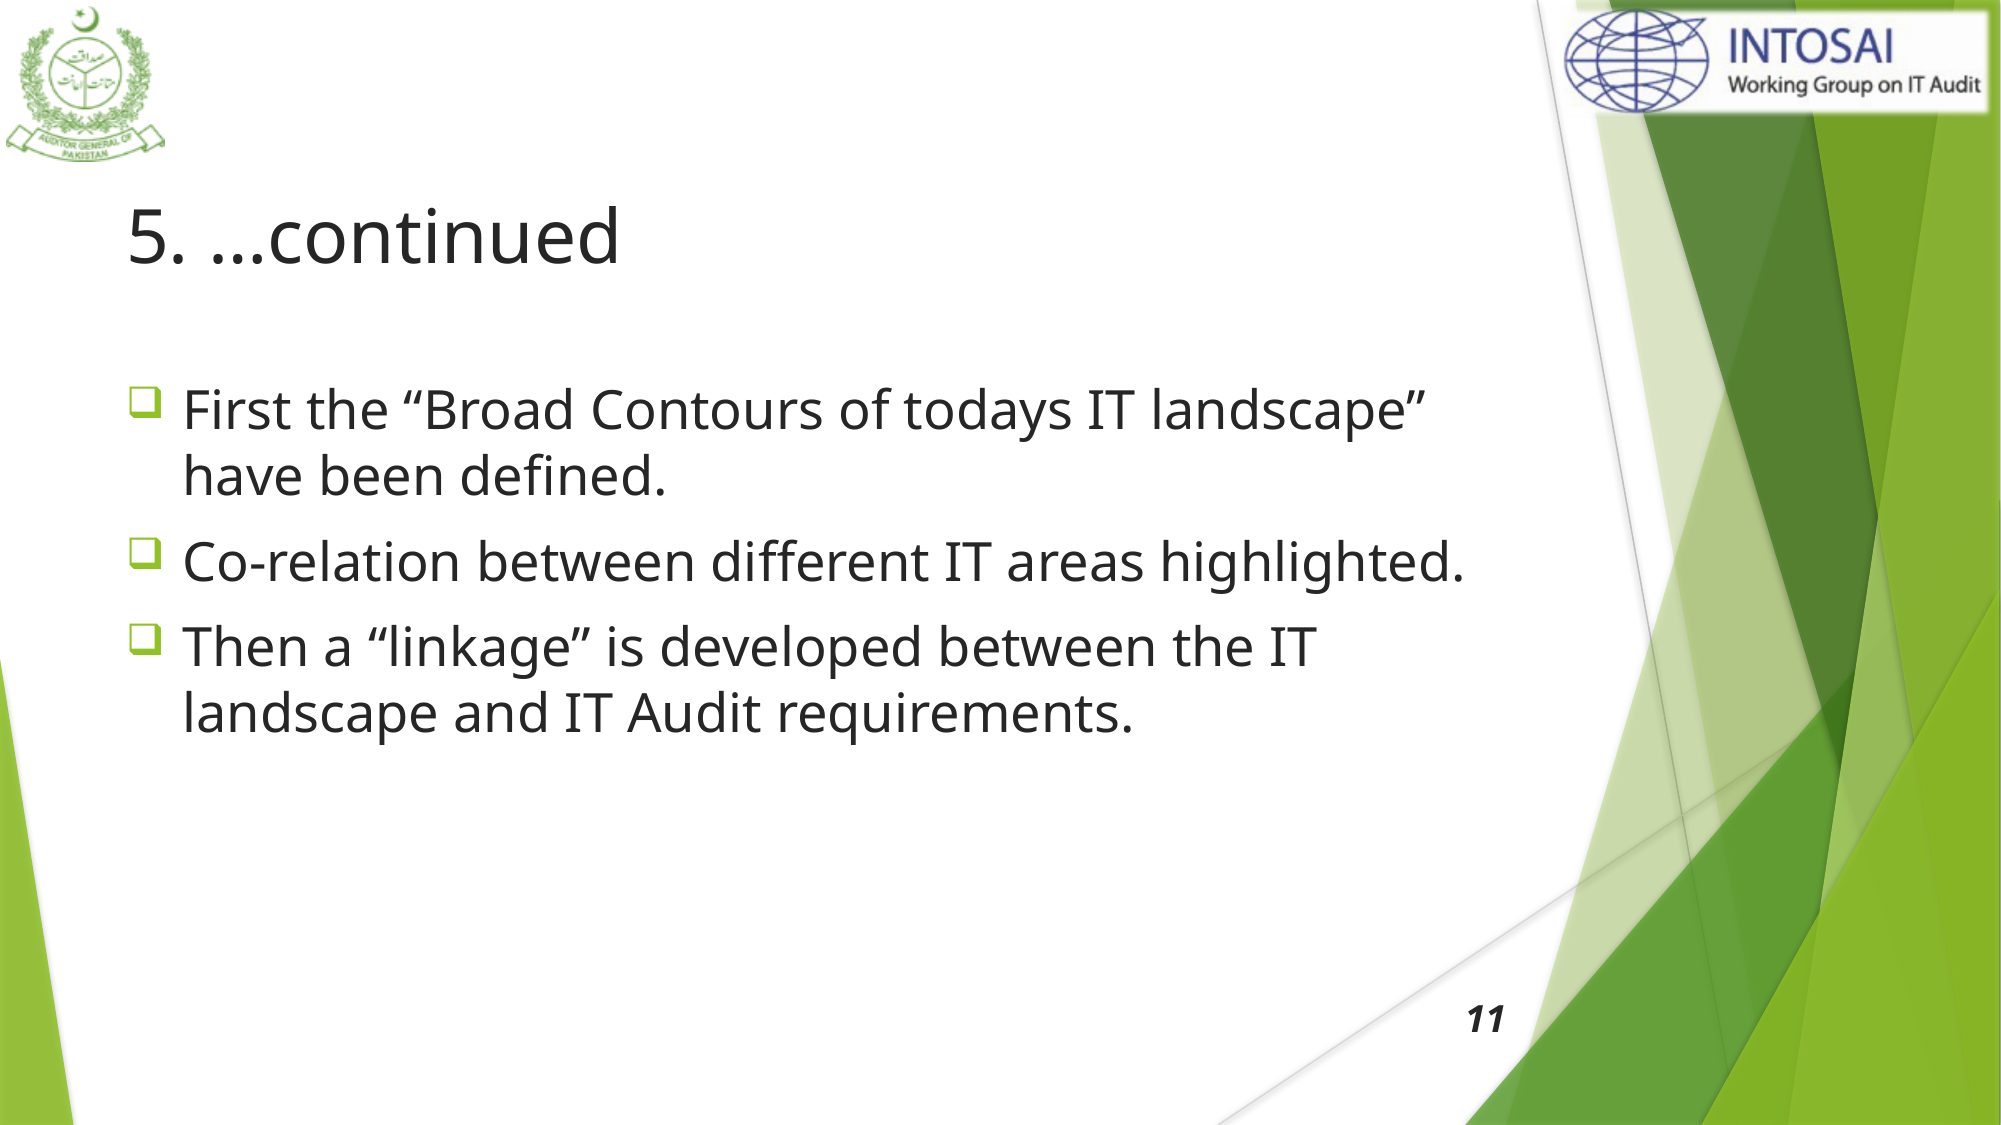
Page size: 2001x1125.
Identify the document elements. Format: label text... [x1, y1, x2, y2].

title 5. …continued [111, 180, 1522, 368]
slide_number 11 [1409, 991, 1522, 1051]
picture [1567, 13, 1985, 111]
list First the “Broad Contours of todays IT landscape” have been defined. Co-relation between different IT areas highlighted. Then a “linkage” is developed between the IT landscape and IT Audit requirements. [111, 368, 1522, 1051]
